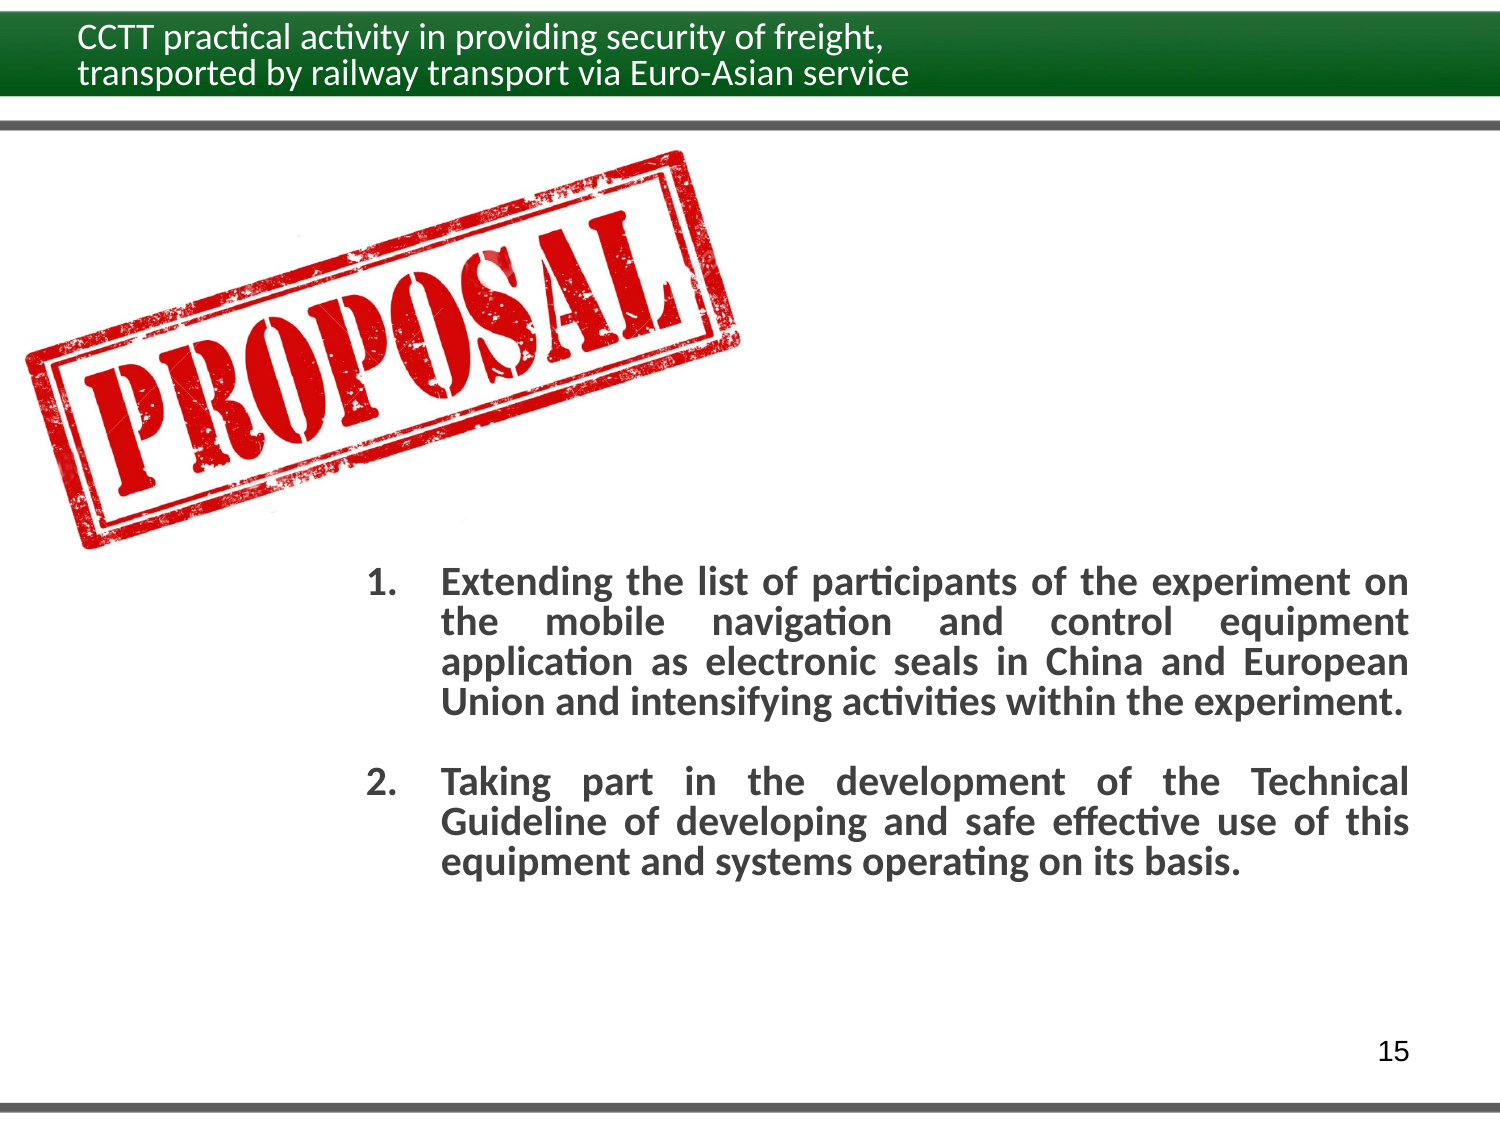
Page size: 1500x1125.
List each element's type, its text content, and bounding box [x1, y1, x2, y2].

slide_number 15 [1074, 1024, 1425, 1103]
text_box Extending the list of participants of the experiment on the mobile navigation and control equipment application as electronic seals in China and European Union and intensifying activities within the experiment. Taking part in the development of the Technical Guideline of developing and safe effective use of this equipment and systems operating on its basis. [351, 556, 1425, 931]
text_box CCTT practical activity in providing security of freight, transported by railway transport via Euro-Asian service [62, 13, 1075, 101]
picture [0, 0, 1500, 1125]
